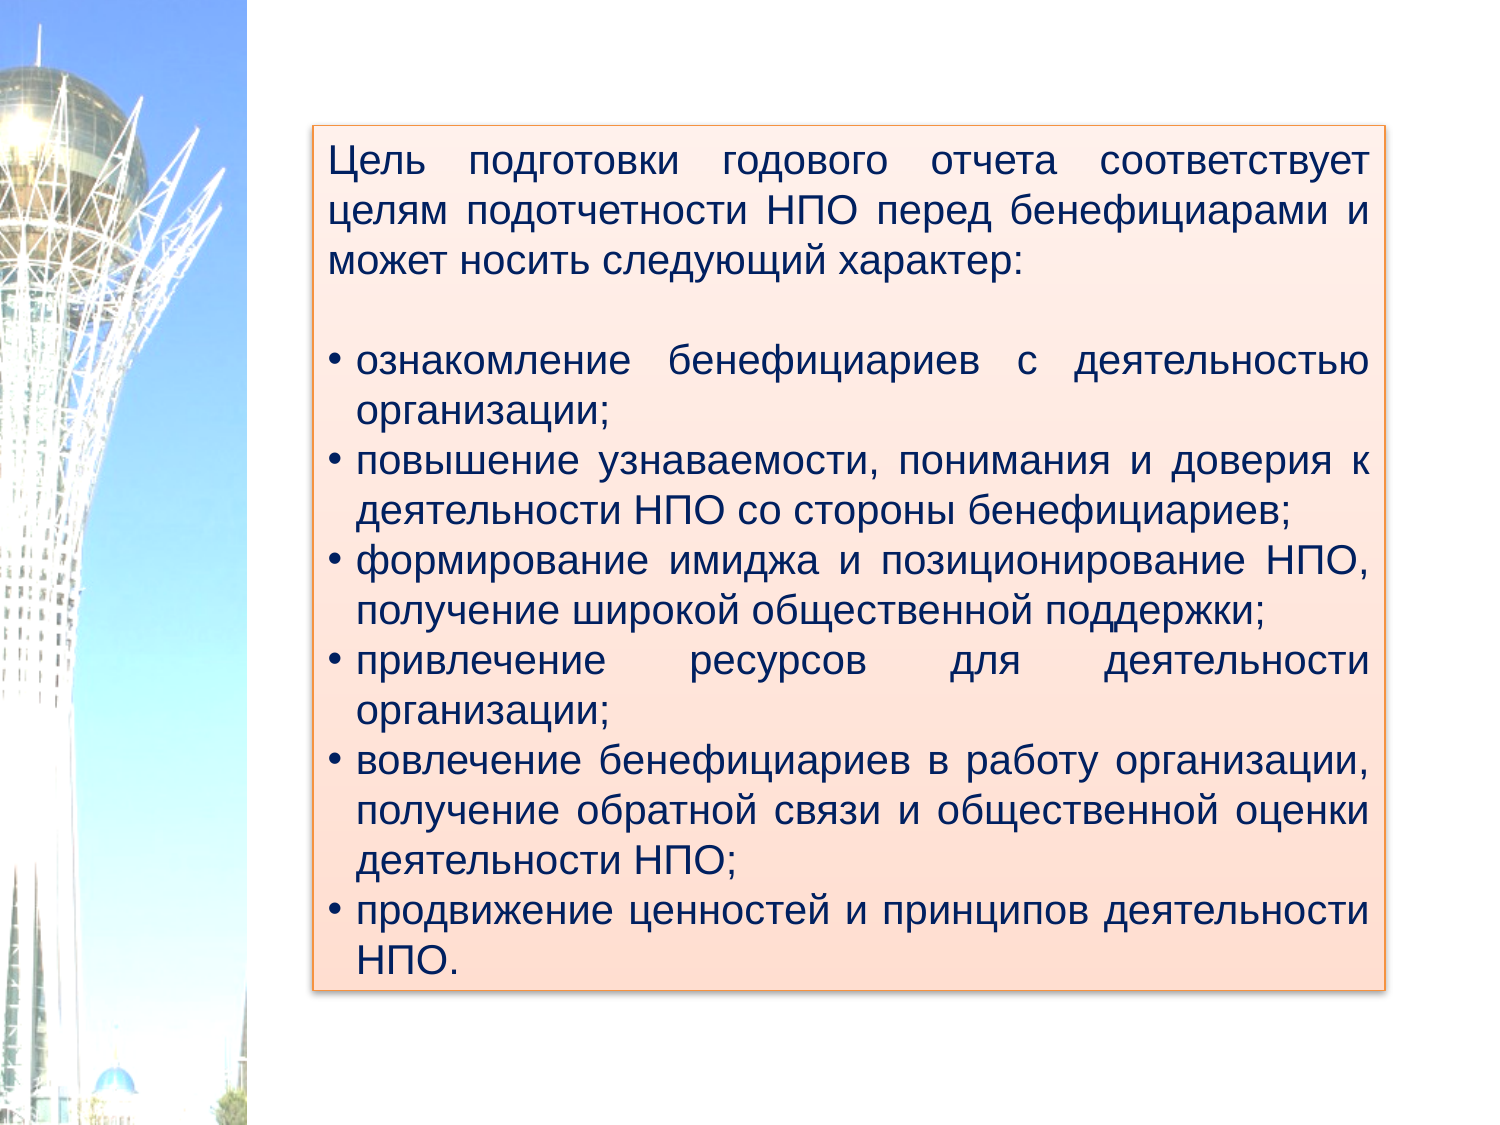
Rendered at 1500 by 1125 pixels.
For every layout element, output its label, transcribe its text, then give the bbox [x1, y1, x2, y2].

text_box Цель подготовки годового отчета соответствует целям подотчетности НПО перед бенефициарами и может носить следующий характер: ознакомление бенефициариев с деятельностью организации; повышение узнаваемости, понимания и доверия к деятельности НПО со стороны бенефициариев; формирование имиджа и позиционирование НПО, получение широкой общественной поддержки; привлечение ресурсов для деятельности организации; вовлечение бенефициариев в работу организации, получение обратной связи и общественной оценки деятельности НПО; продвижение ценностей и принципов деятельности НПО. [312, 125, 1386, 991]
picture [0, 0, 247, 1125]
